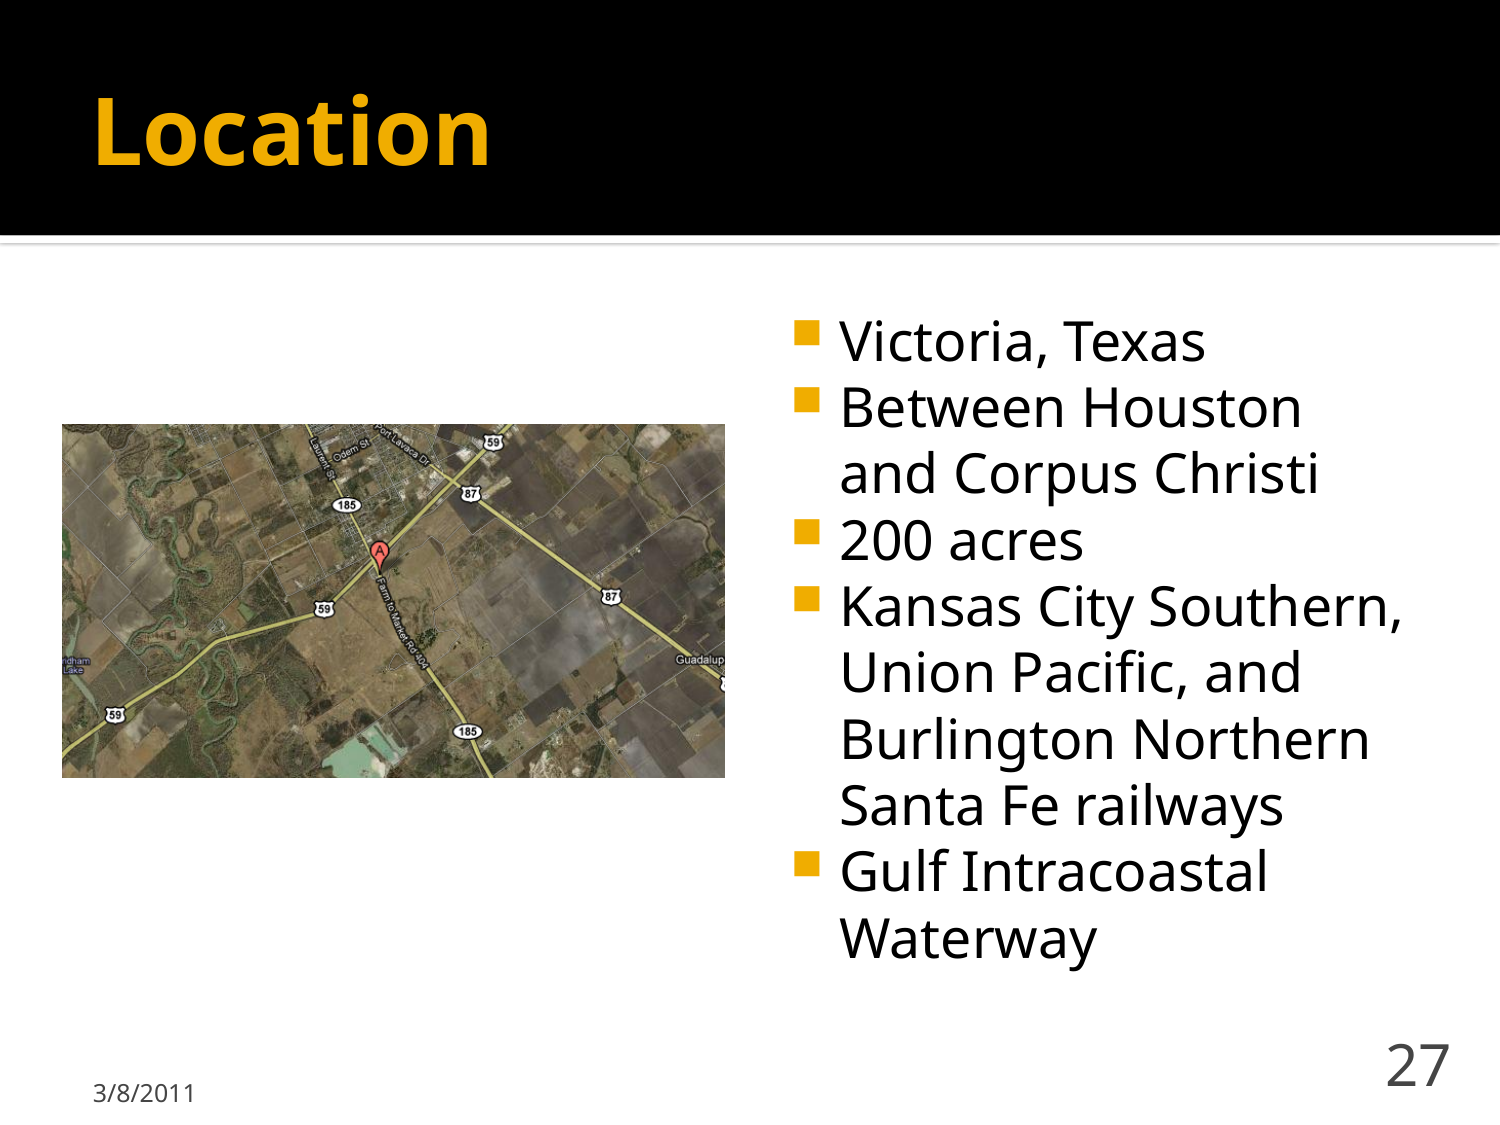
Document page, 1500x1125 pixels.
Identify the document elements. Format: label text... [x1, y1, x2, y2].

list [62, 424, 725, 778]
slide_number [75, 1062, 425, 1108]
list Victoria, Texas Between Houston and Corpus Christi 200 acres Kansas City Southern, Union Pacific, and Burlington Northern Santa Fe railways Gulf Intracoastal Waterway [762, 291, 1425, 1050]
title Location [75, 24, 1425, 231]
slide_number 27 [1345, 1062, 1467, 1108]
